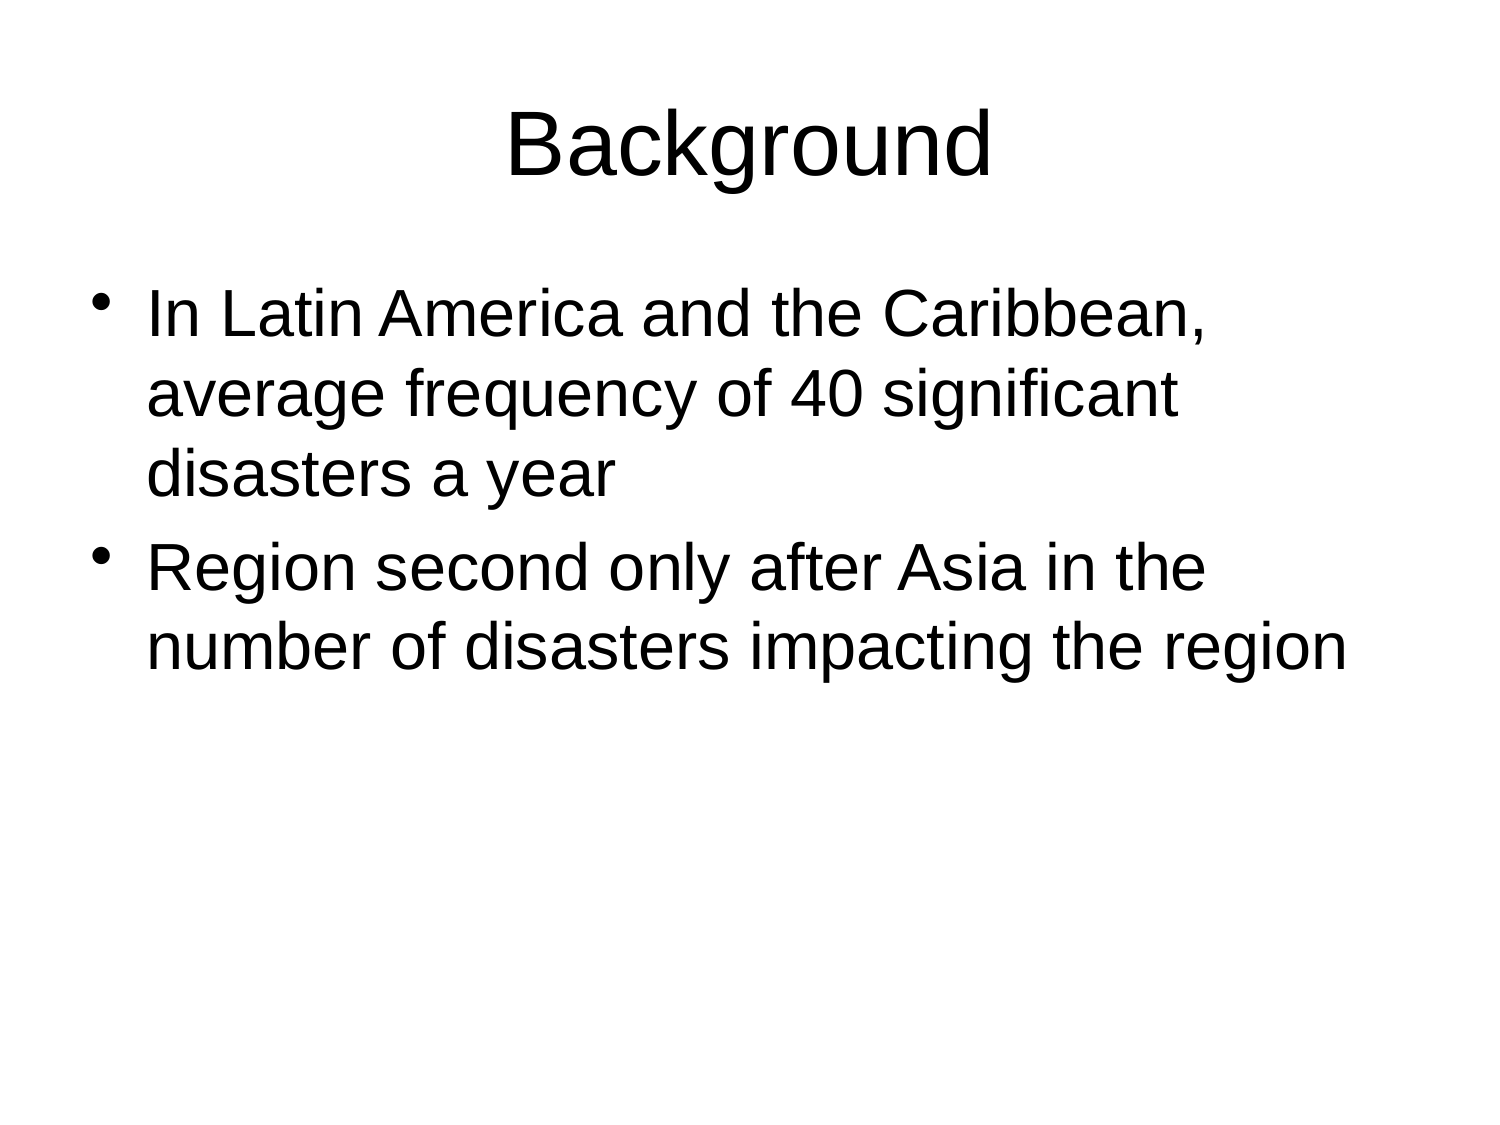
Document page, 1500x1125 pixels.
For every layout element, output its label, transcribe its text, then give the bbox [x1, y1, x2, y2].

title Background [74, 44, 1426, 233]
list In Latin America and the Caribbean, average frequency of 40 significant disasters a year Region second only after Asia in the number of disasters impacting the region [74, 262, 1426, 1006]
